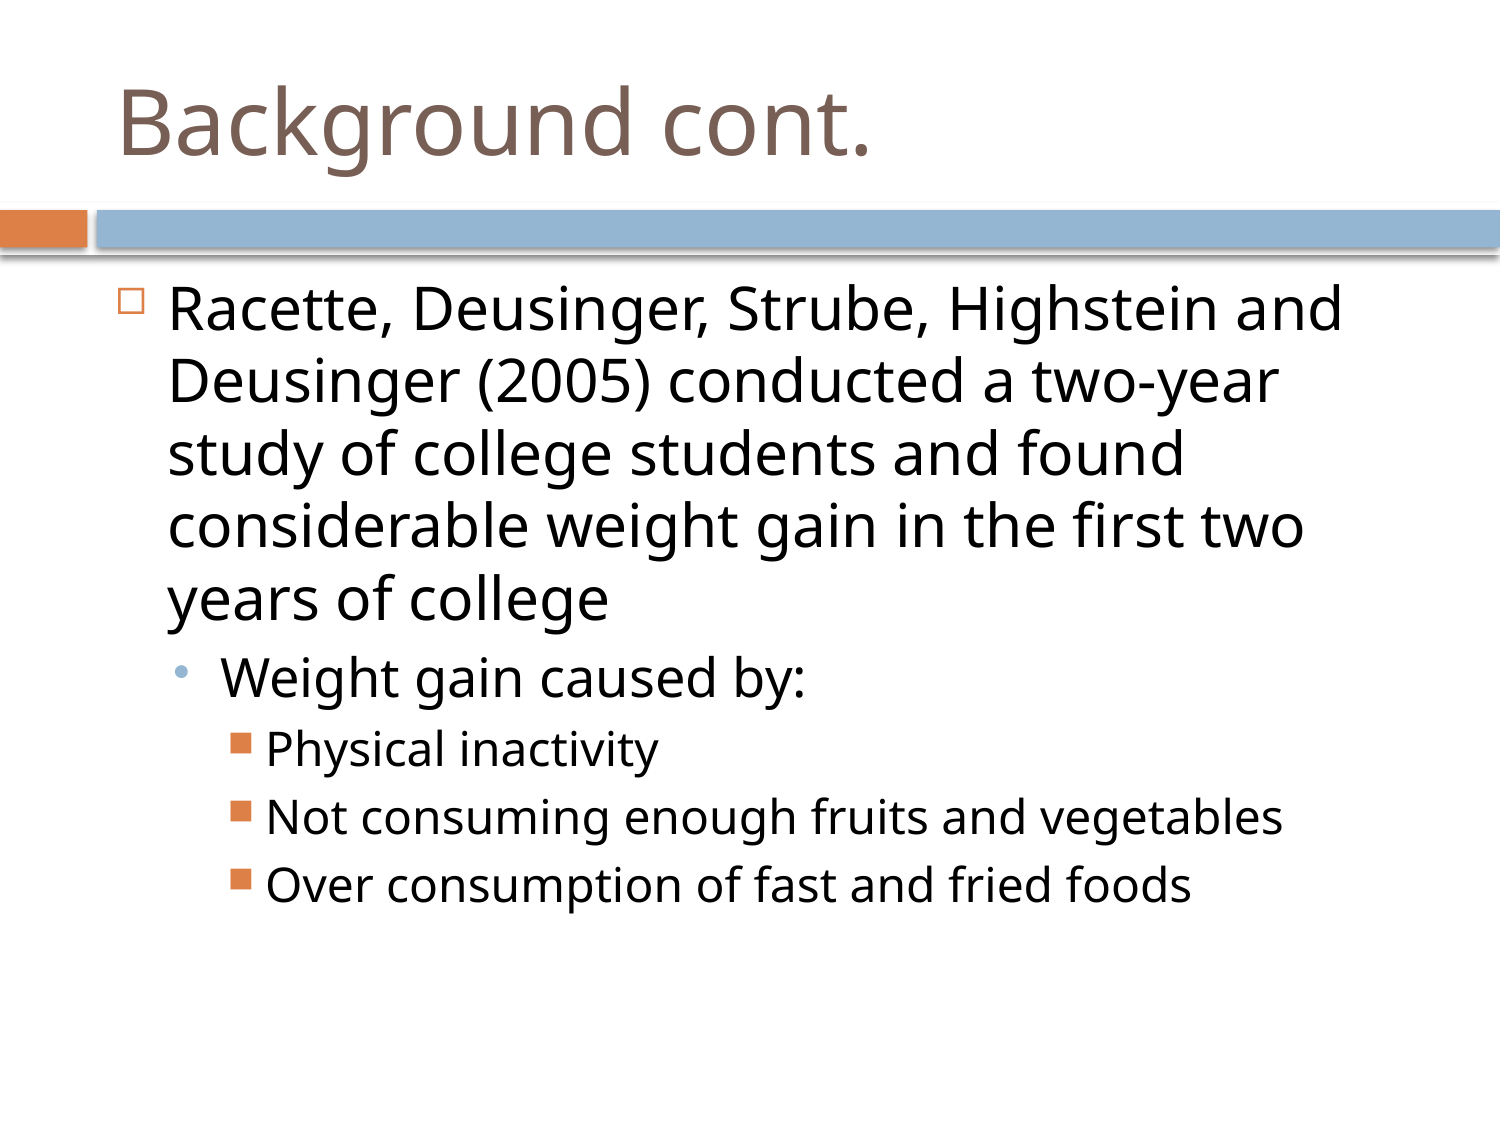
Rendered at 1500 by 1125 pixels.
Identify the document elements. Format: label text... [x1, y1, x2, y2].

list Racette, Deusinger, Strube, Highstein and Deusinger (2005) conducted a two-year study of college students and found considerable weight gain in the first two years of college Weight gain caused by: Physical inactivity Not consuming enough fruits and vegetables Over consumption of fast and fried foods [100, 262, 1438, 1000]
title Background cont. [100, 37, 1438, 200]
